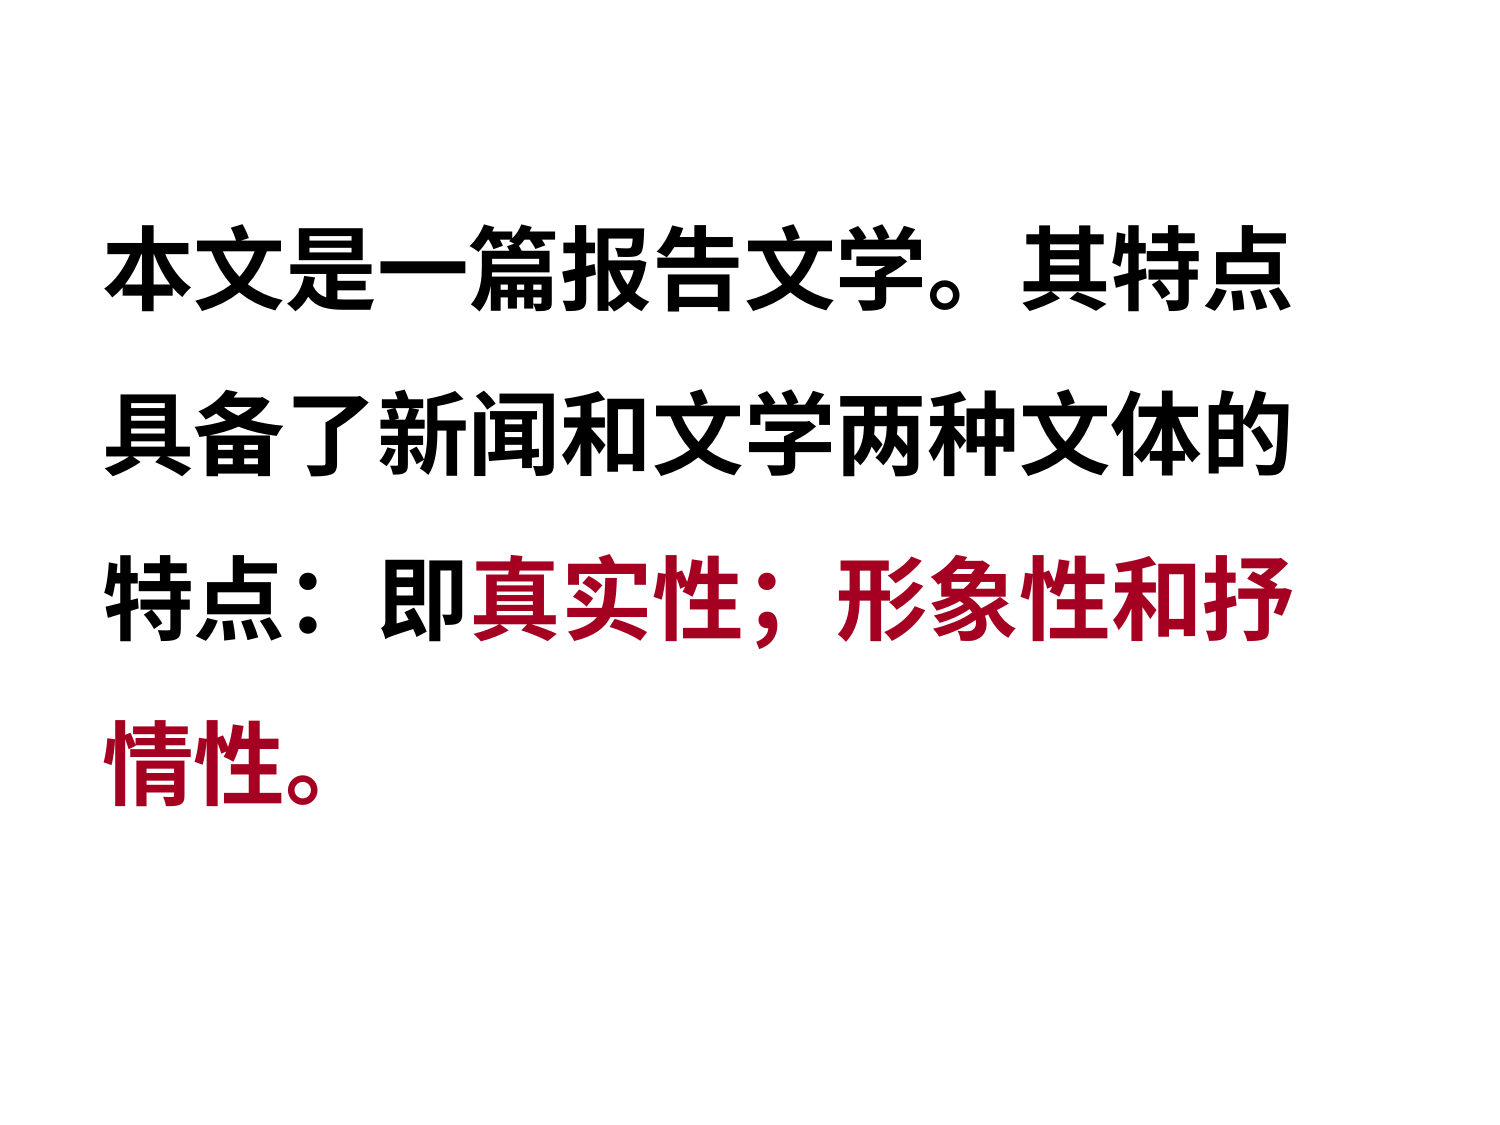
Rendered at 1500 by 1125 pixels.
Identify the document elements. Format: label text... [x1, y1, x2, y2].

text_box 本文是一篇报告文学。其特点具备了新闻和文学两种文体的特点：即真实性；形象性和抒情性。 [87, 149, 1325, 825]
